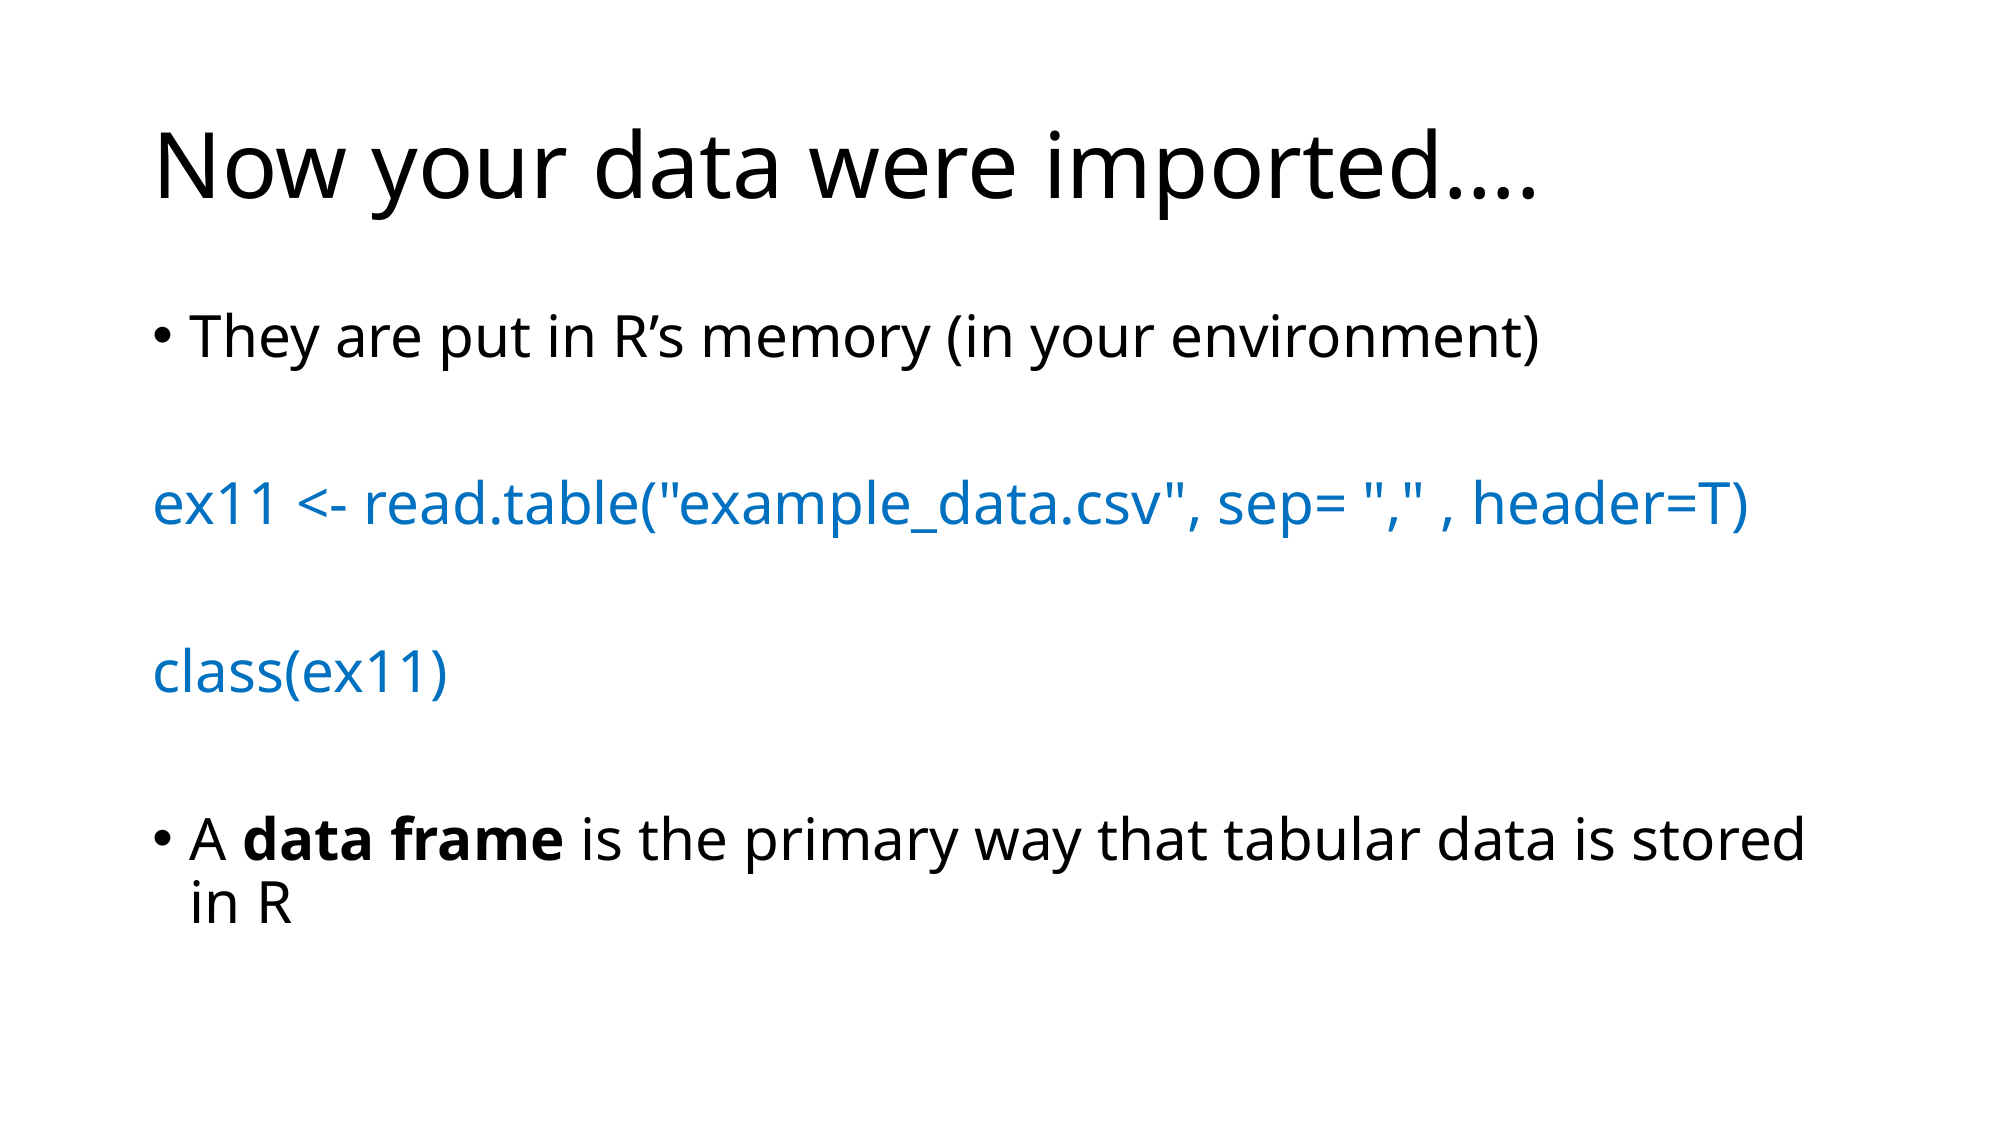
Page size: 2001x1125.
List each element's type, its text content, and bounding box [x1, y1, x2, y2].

list They are put in R’s memory (in your environment) ex11 <- read.table("example_data.csv", sep= "," , header=T) class(ex11) A data frame is the primary way that tabular data is stored in R [137, 299, 1863, 1014]
title Now your data were imported…. [137, 59, 1863, 278]
